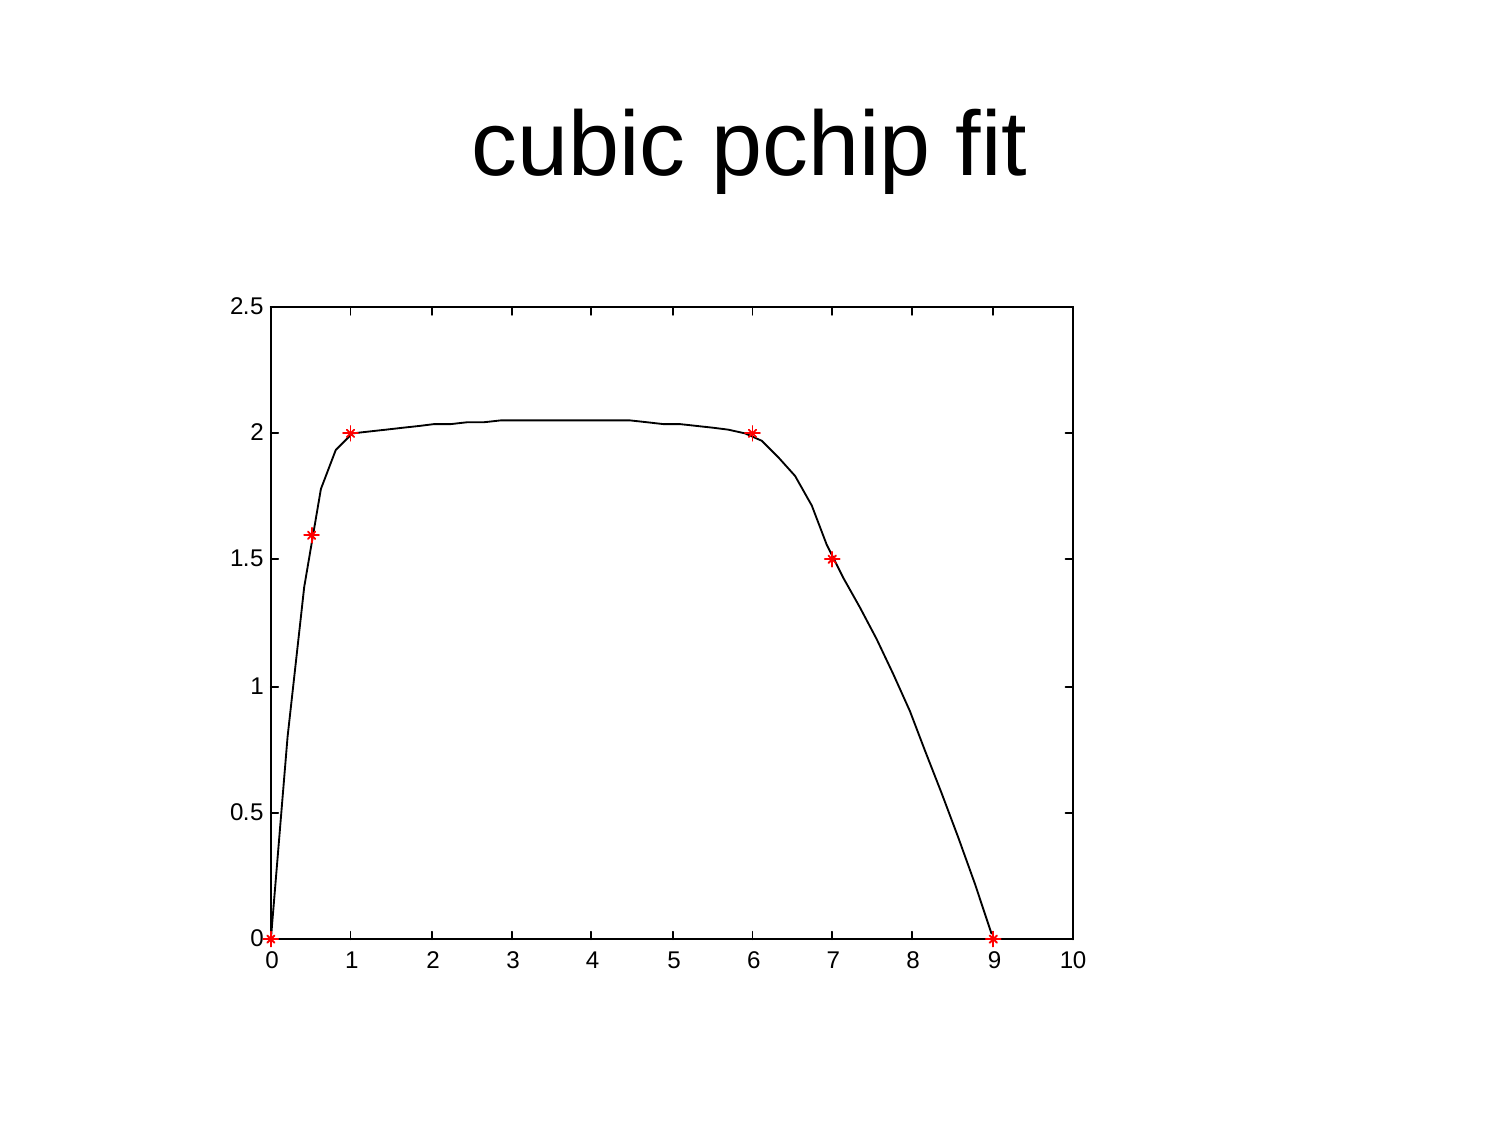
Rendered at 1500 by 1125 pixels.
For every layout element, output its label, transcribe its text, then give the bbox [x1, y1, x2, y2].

picture [137, 249, 1176, 1029]
title cubic pchip fit [74, 44, 1426, 233]
